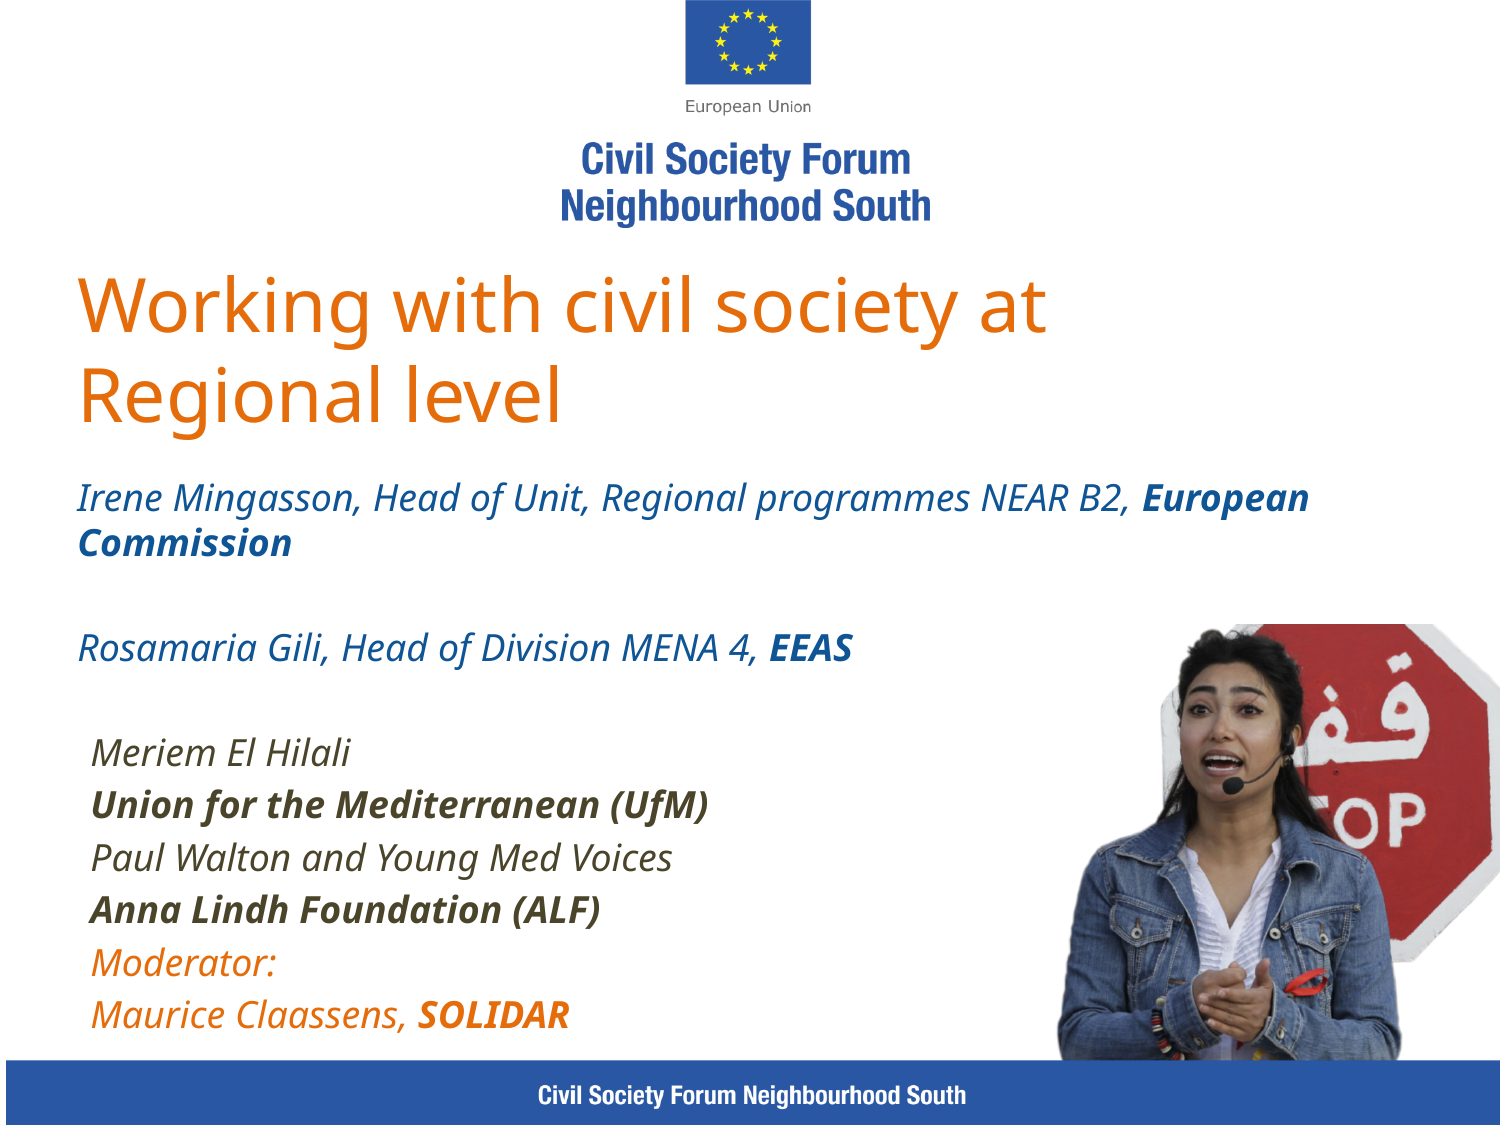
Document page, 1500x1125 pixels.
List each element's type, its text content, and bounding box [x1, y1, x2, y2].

text_box Working with civil society at Regional level [62, 249, 1350, 445]
picture [5, 624, 1500, 1125]
text_box Irene Mingasson, Head of Unit, Regional programmes NEAR B2, European Commission Rosamaria Gili, Head of Division MENA 4, EEAS Meriem El Hilali Union for the Mediterranean (UfM) Paul Walton and Young Med Voices Anna Lindh Foundation (ALF) Moderator: Maurice Claassens, SOLIDAR [62, 466, 1450, 1044]
picture [562, 0, 930, 228]
